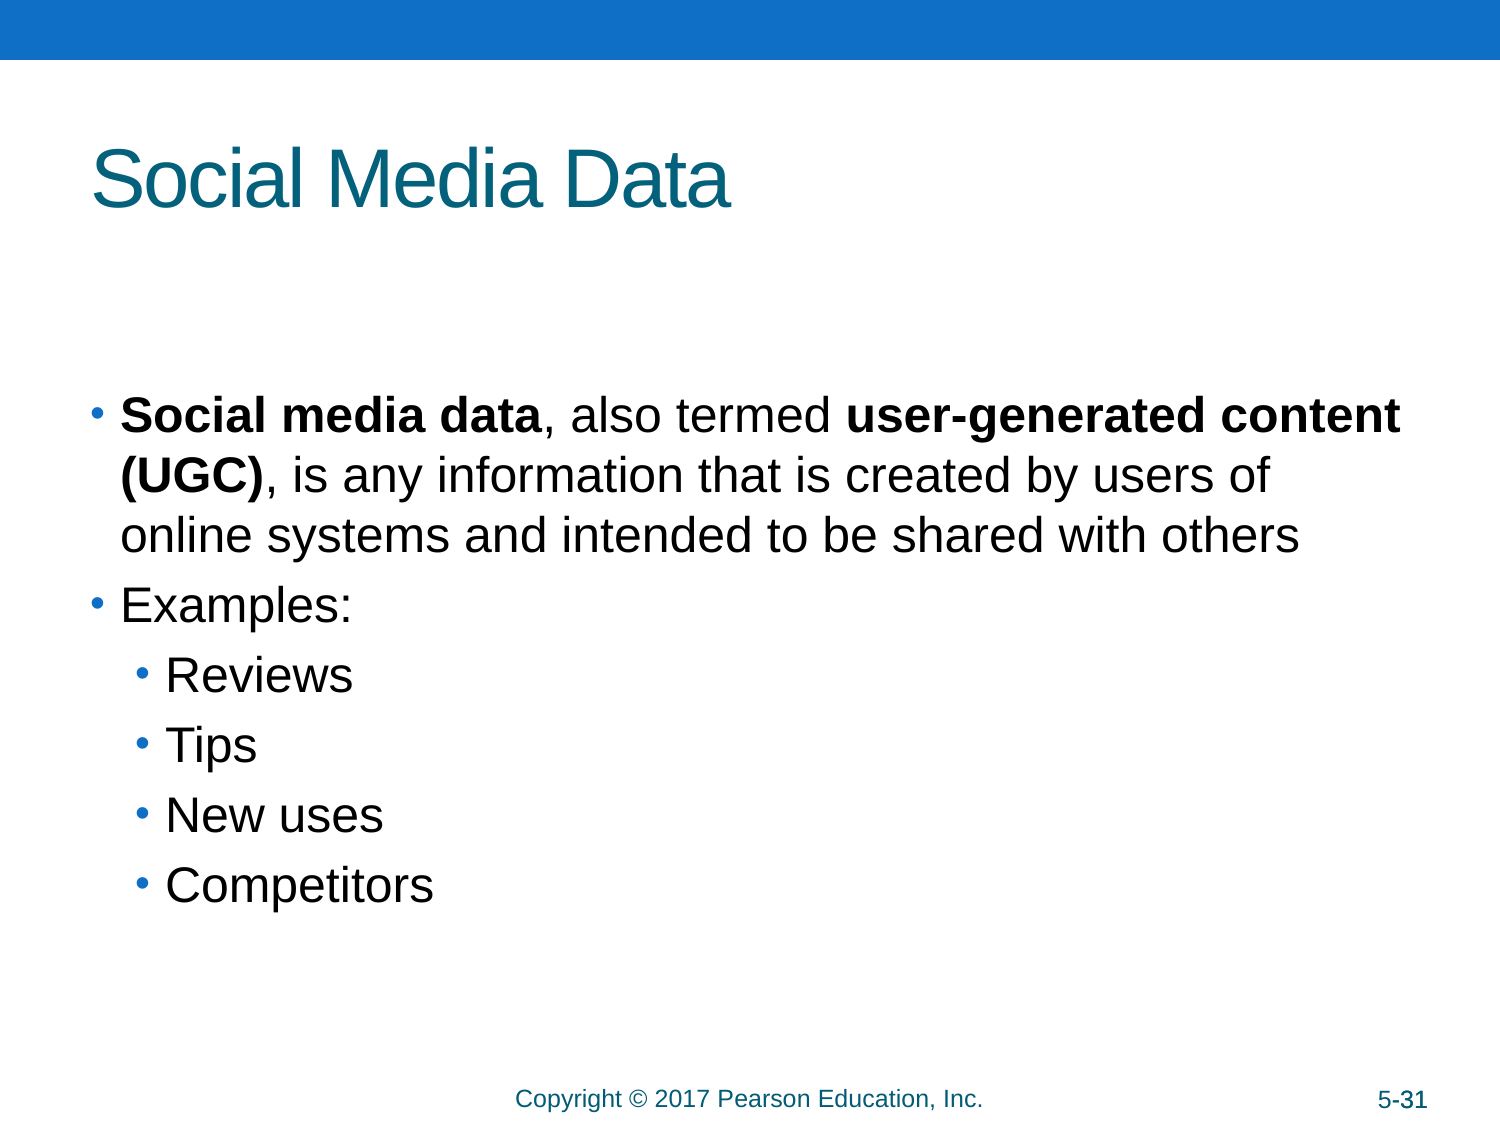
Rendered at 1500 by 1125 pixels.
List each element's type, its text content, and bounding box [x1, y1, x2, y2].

picture [641, 1100, 647, 1107]
title Social Media Data [75, 80, 1425, 268]
list Social media data, also termed user-generated content (UGC), is any information that is created by users of online systems and intended to be shared with others Examples: Reviews Tips New uses Competitors [75, 375, 1425, 1095]
